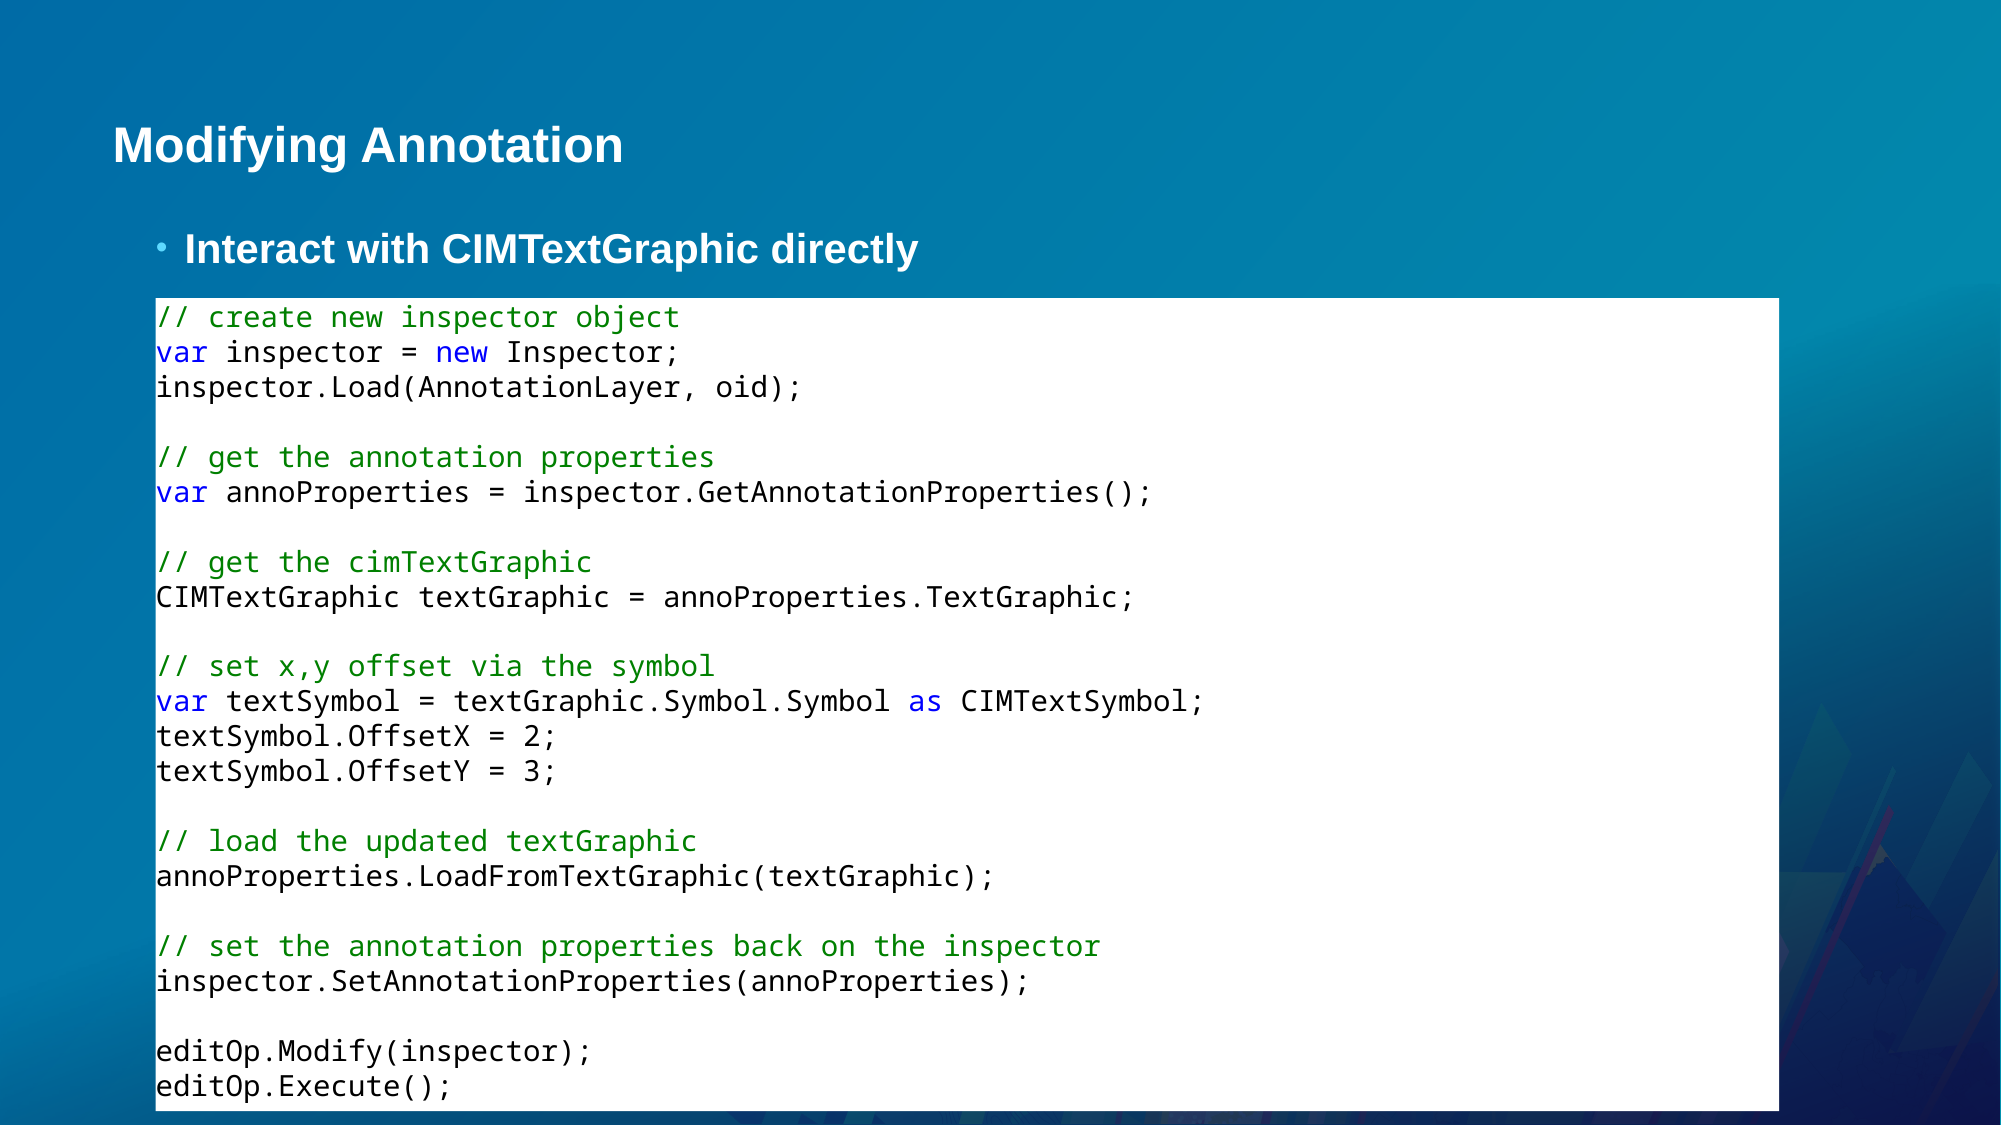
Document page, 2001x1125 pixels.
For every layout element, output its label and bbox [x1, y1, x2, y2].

text_box [0, 0, 2000, 1125]
